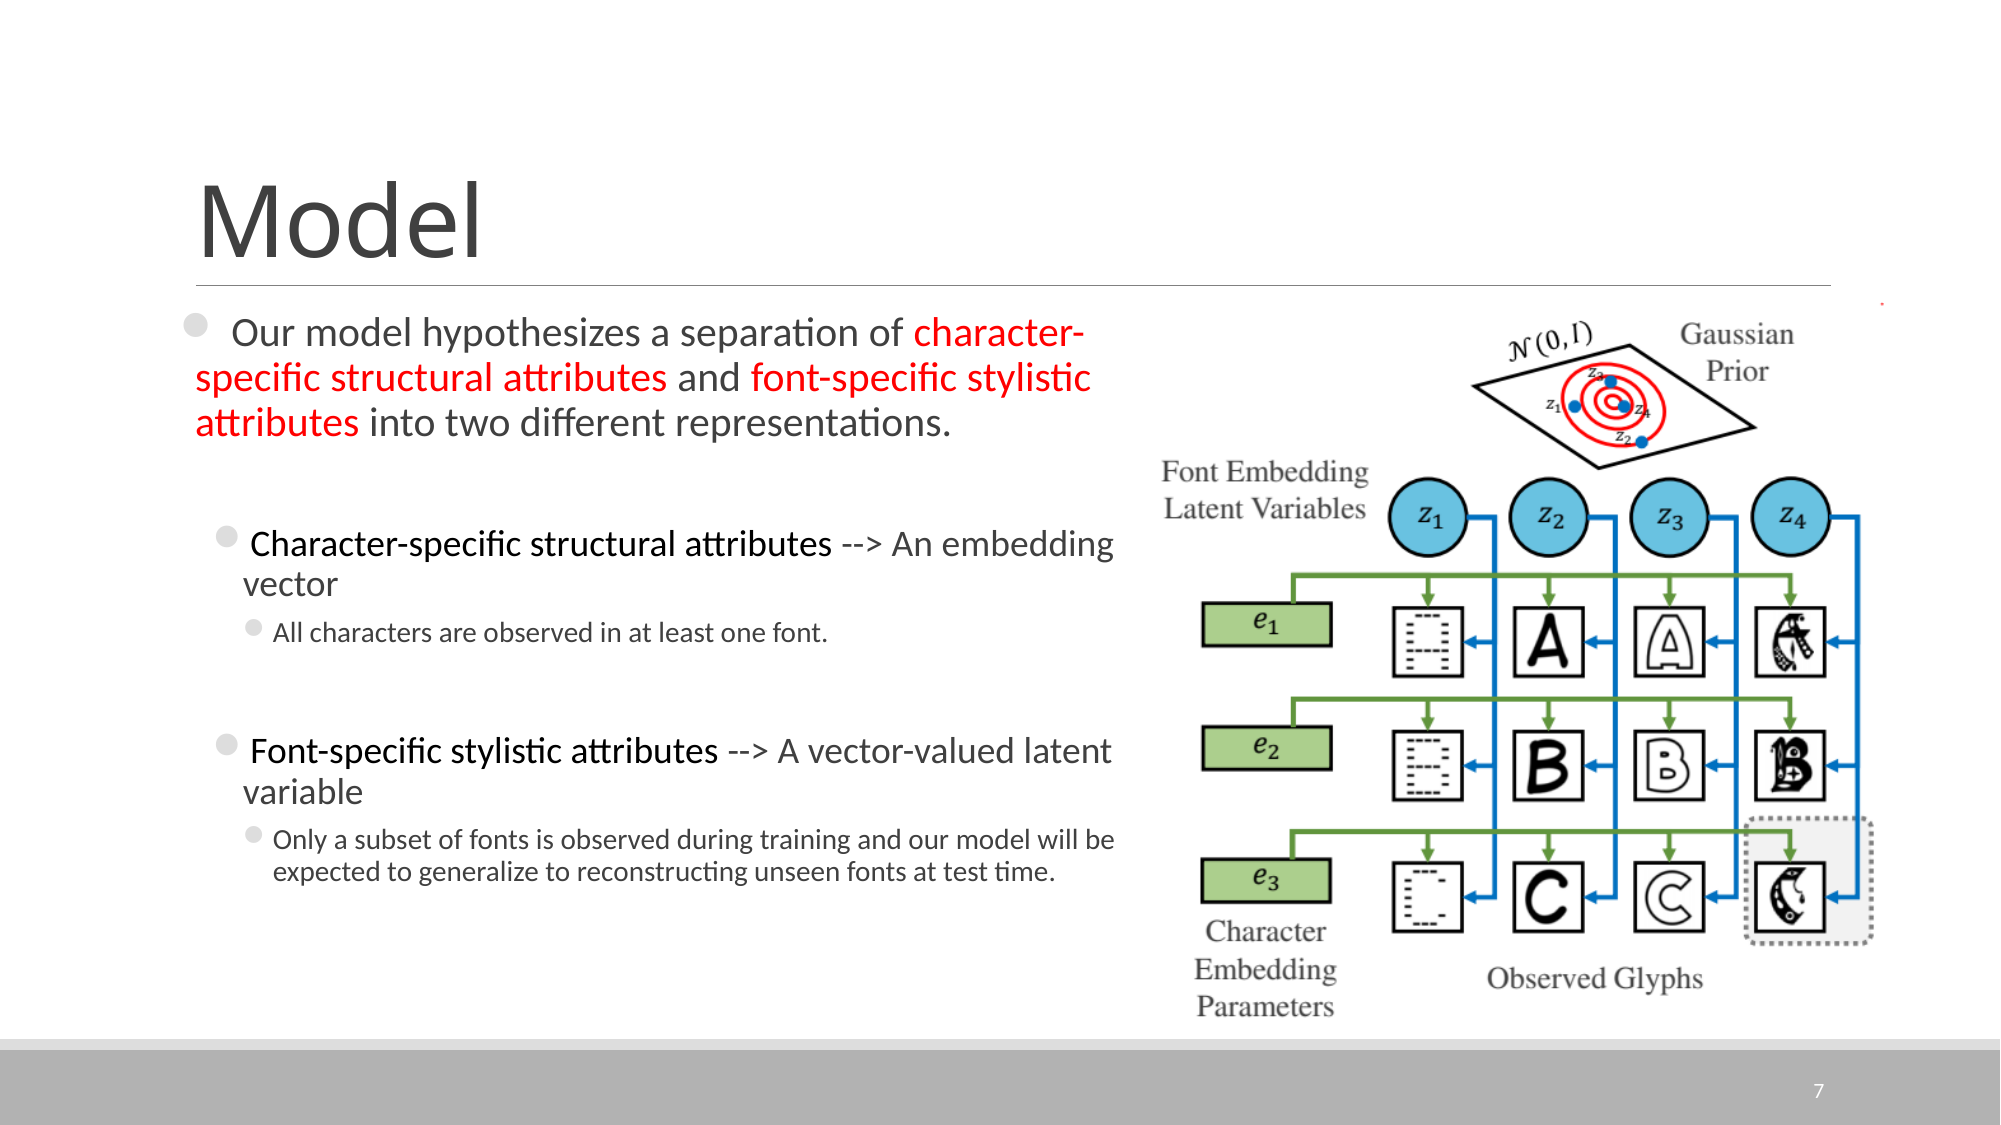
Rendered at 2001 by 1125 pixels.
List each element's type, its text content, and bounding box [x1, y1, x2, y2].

picture [1151, 302, 1884, 1038]
slide_number 7 [1624, 1059, 1840, 1120]
title Model [180, 47, 1830, 285]
list Our model hypothesizes a separation of character-specific structural attributes and font-specific stylistic attributes into two different representations. Character-specific structural attributes --> An embedding vector All characters are observed in at least one font. Font-specific stylistic attributes --> A vector-valued latent variable Only a subset of fonts is observed during training and our model will be expected to generalize to reconstructing unseen fonts at test time. [180, 302, 1151, 963]
